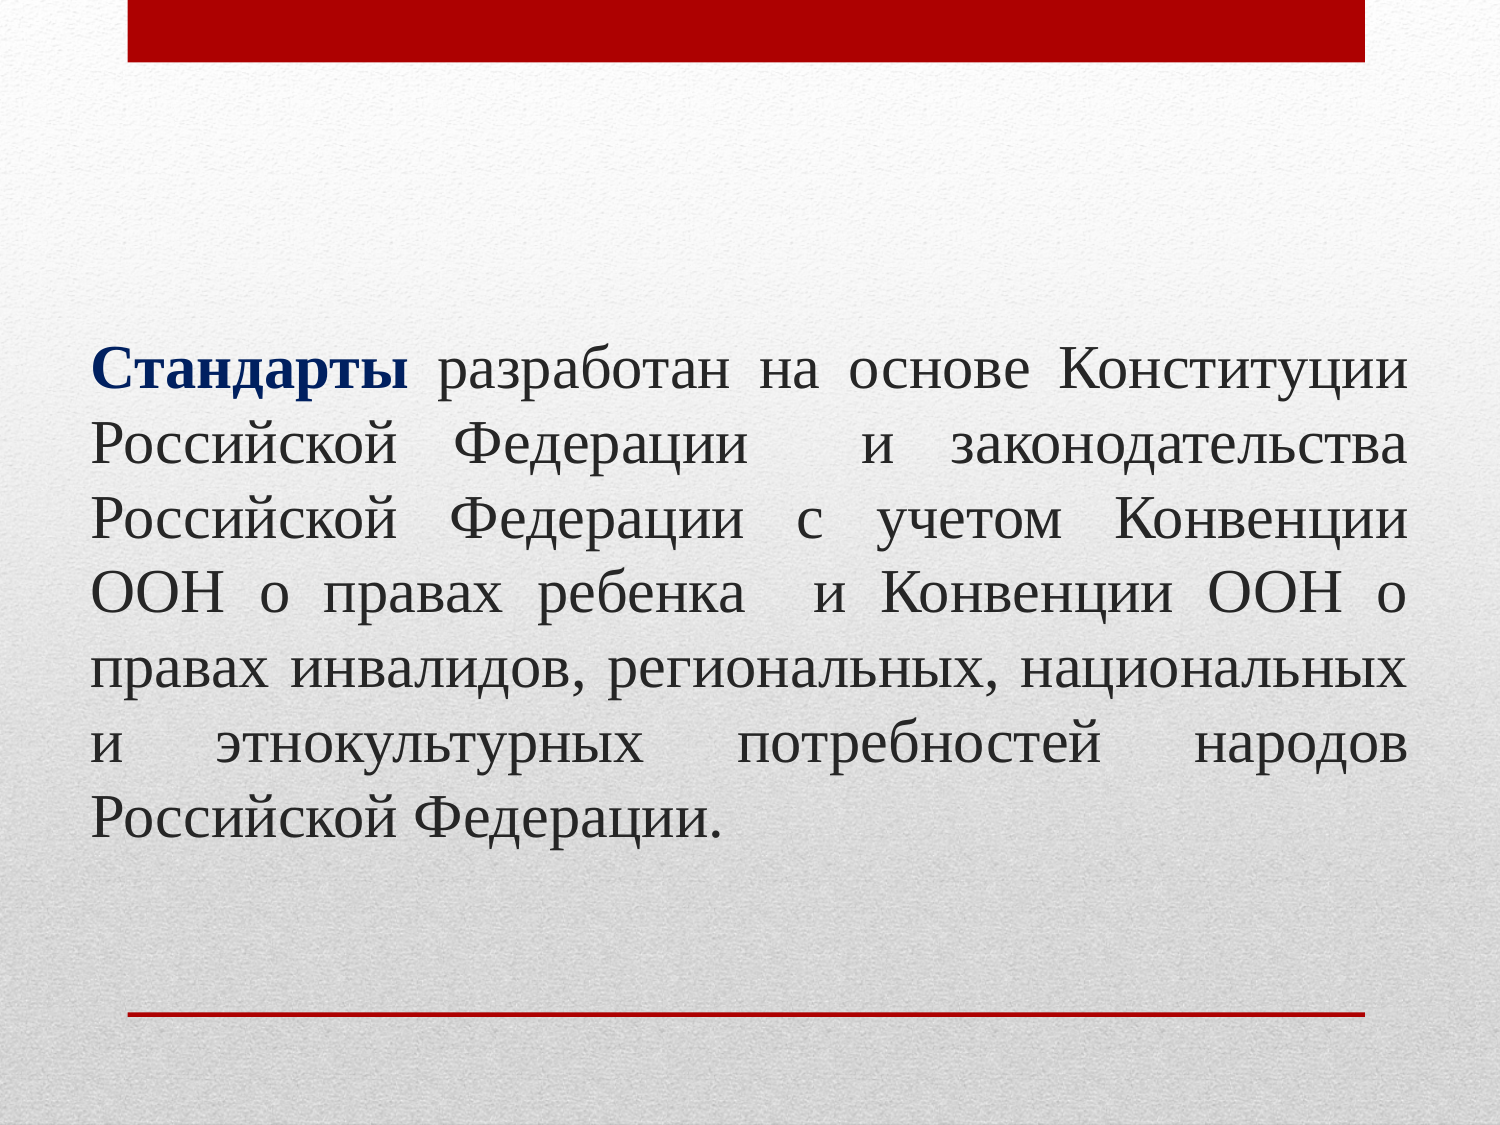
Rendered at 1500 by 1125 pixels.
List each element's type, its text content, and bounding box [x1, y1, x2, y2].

title Стандарты разработан на основе Конституции Российской Федерации и законодательства Российской Федерации с учетом Конвенции ООН о правах ребенка и Конвенции ООН о правах инвалидов, региональных, национальных и этнокультурных потребностей народов Российской Федерации. [75, 68, 1425, 858]
